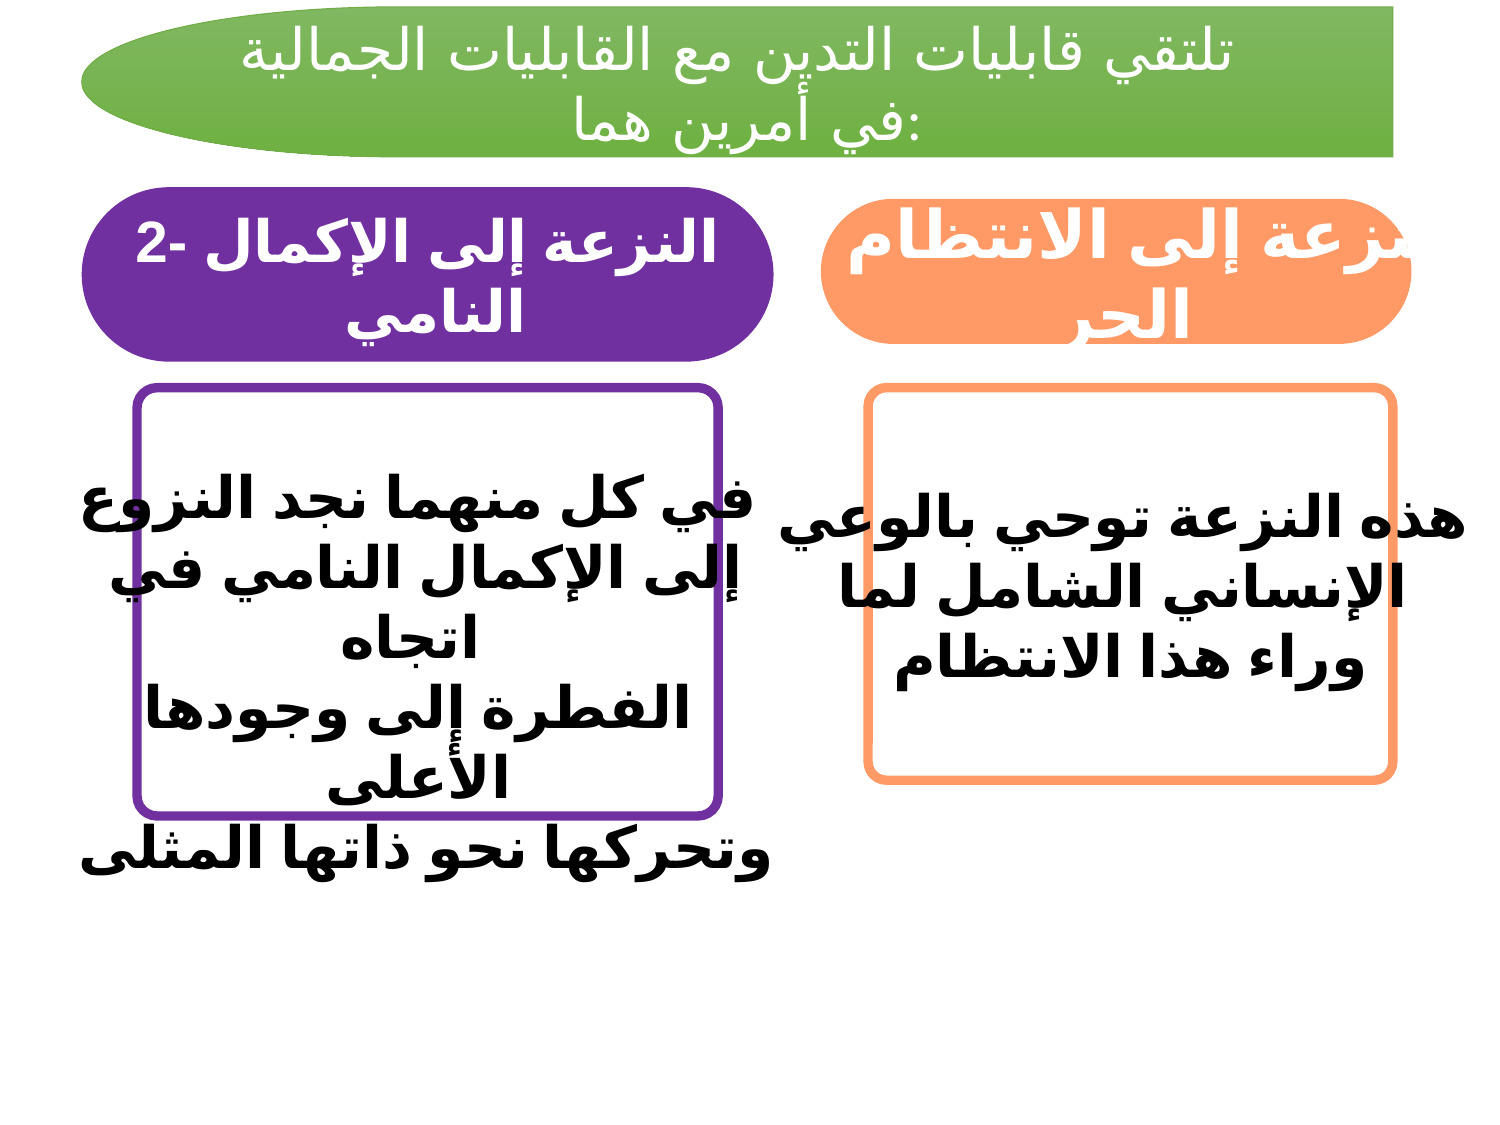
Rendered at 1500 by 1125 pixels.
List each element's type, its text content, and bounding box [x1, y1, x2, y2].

text_box هذه النزعة توحي بالوعي الإنساني الشامل لما وراء هذا الانتظام [868, 387, 1393, 781]
text_box في كل منهما نجد النزوع إلى الإكمال النامي في اتجاه الفطرة إلى وجودها الأعلى وتحركها نحو ذاتها المثلى [43, 452, 794, 888]
text_box 1- النزعة إلى الانتظام الحر [820, 198, 1412, 344]
text_box تلتقي قابليات التدين مع القابليات الجمالية في أمرين هما: [81, 6, 1394, 158]
text_box [137, 387, 719, 452]
text_box 2- النزعة إلى الإكمال النامي [81, 187, 774, 362]
